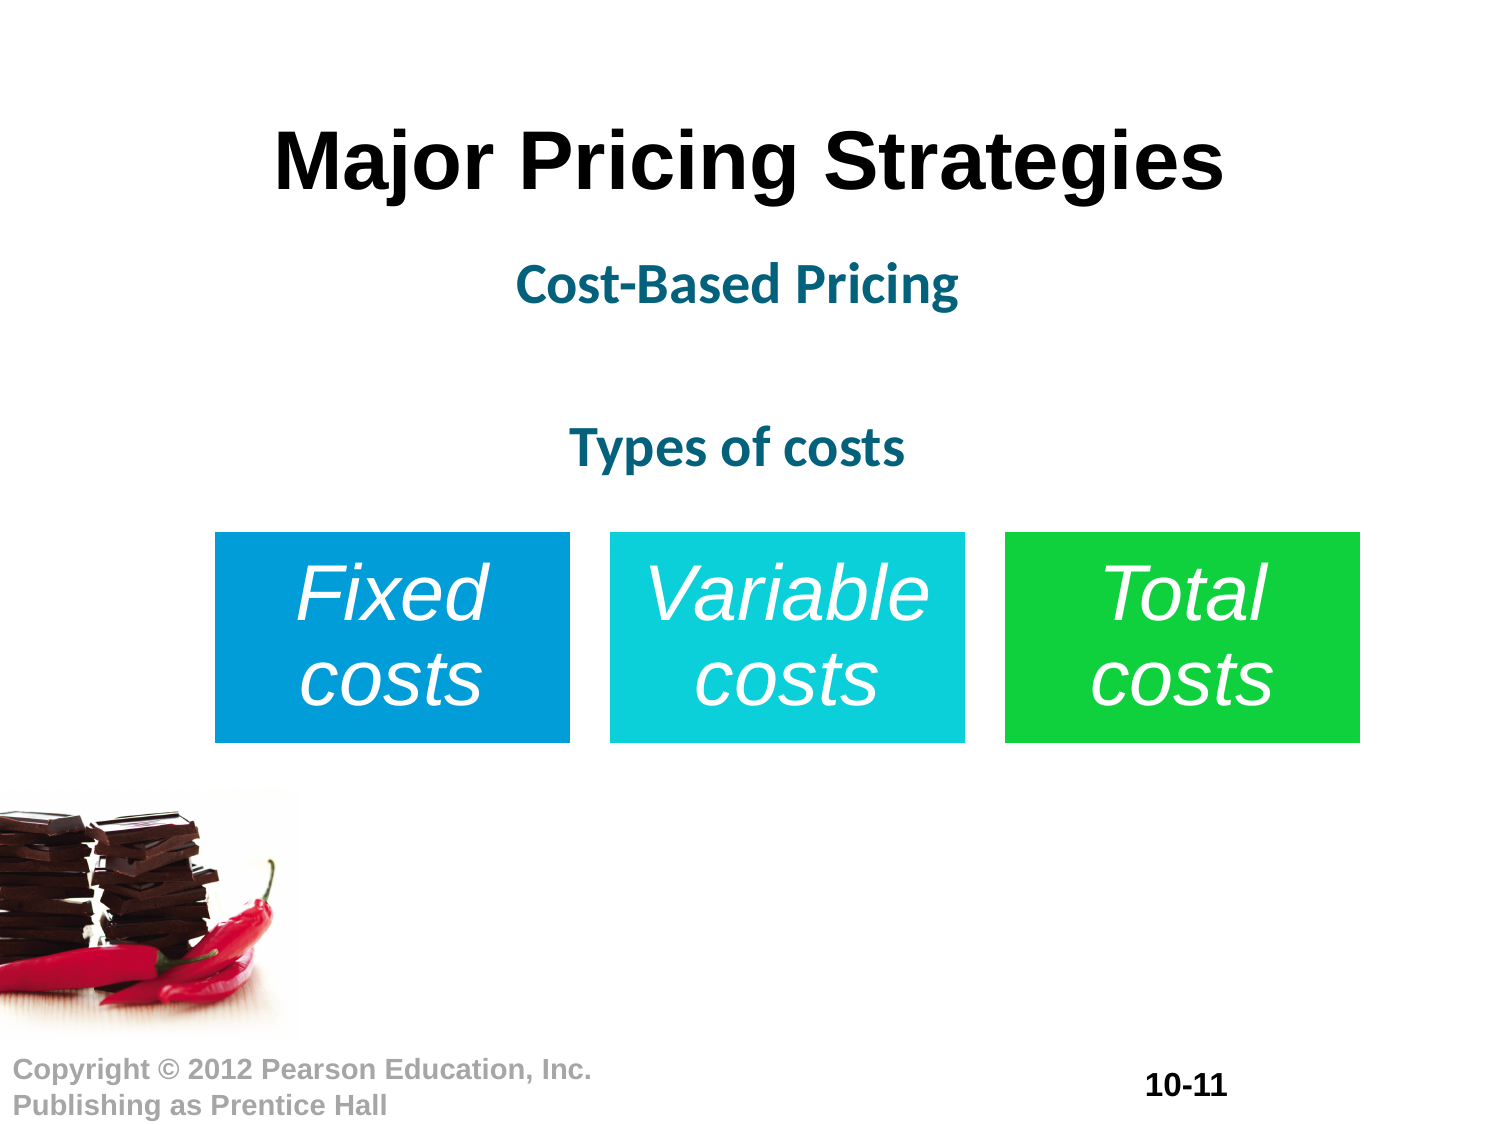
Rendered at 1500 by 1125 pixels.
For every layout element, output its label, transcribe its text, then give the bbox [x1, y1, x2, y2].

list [212, 424, 1363, 851]
list Cost-Based Pricing Types of costs [149, 237, 1326, 301]
title Major Pricing Strategies [112, 37, 1388, 226]
picture [0, 789, 300, 1039]
